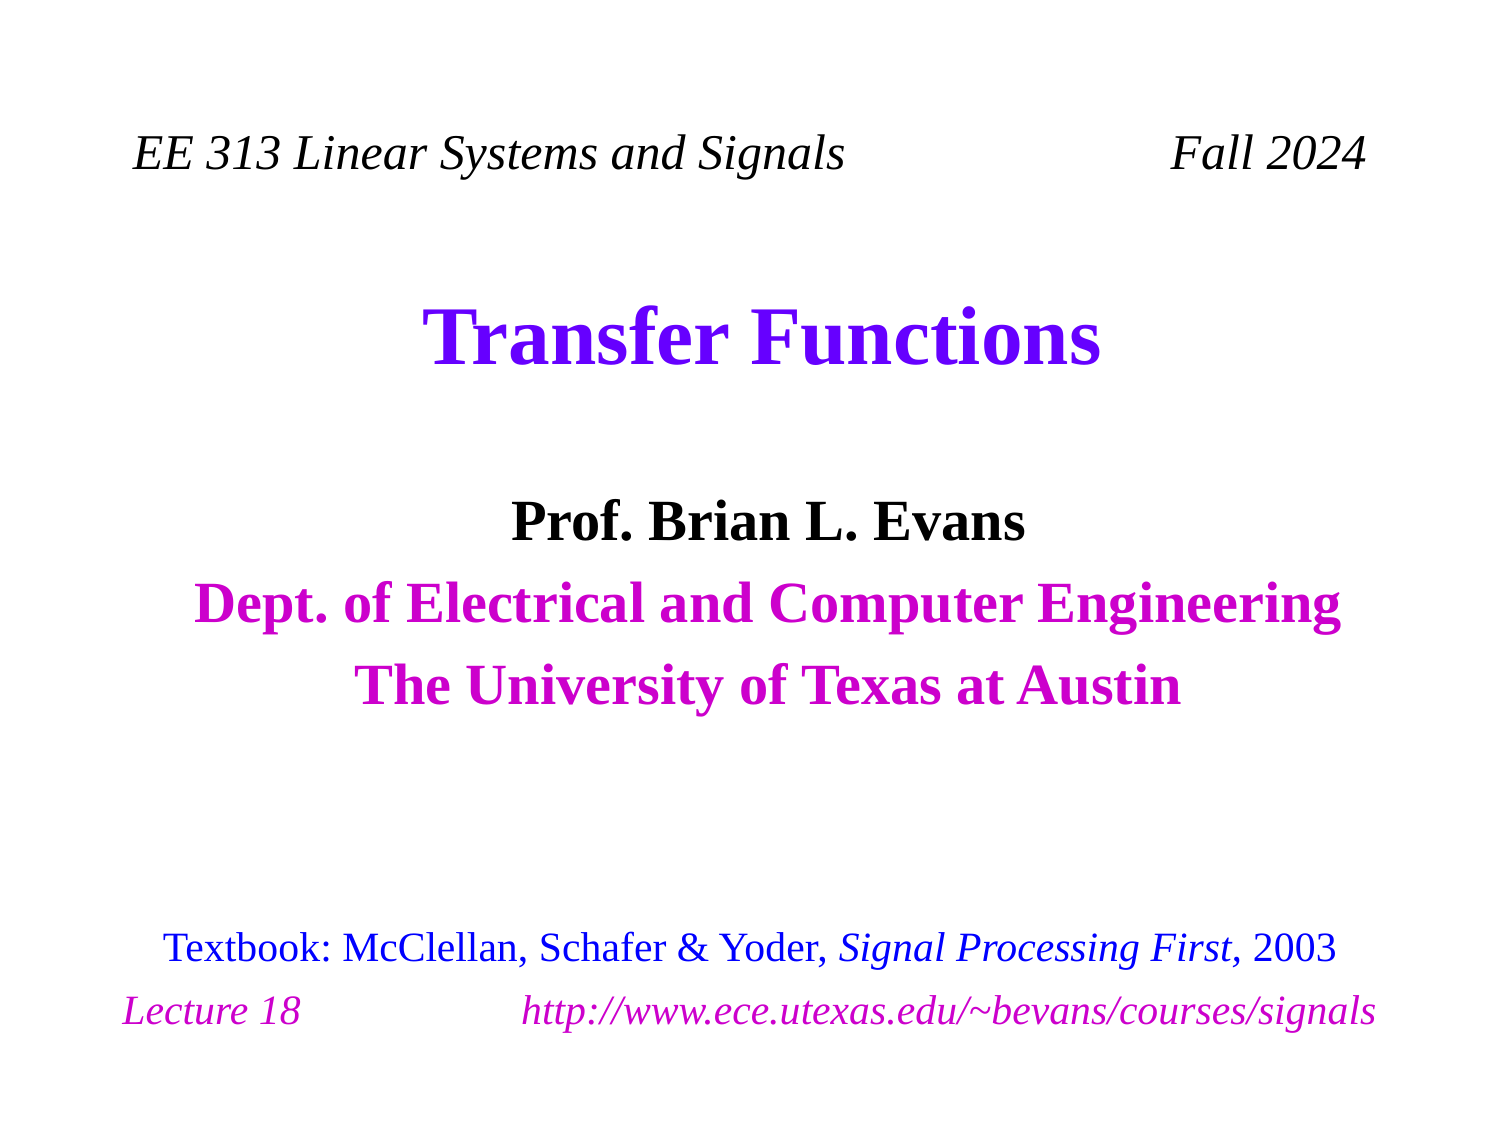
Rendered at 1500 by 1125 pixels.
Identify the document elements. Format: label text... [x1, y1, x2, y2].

text_box Lecture 18 http://www.ece.utexas.edu/~bevans/courses/signals [0, 978, 1500, 1040]
subtitle Prof. Brian L. Evans Dept. of Electrical and Computer Engineering The University of Texas at Austin [137, 474, 1400, 763]
text_box Textbook: McClellan, Schafer & Yoder, Signal Processing First, 2003 [0, 912, 1500, 978]
title Transfer Functions [125, 237, 1400, 425]
text_box EE 313 Linear Systems and Signals Fall 2024 [0, 112, 1500, 188]
